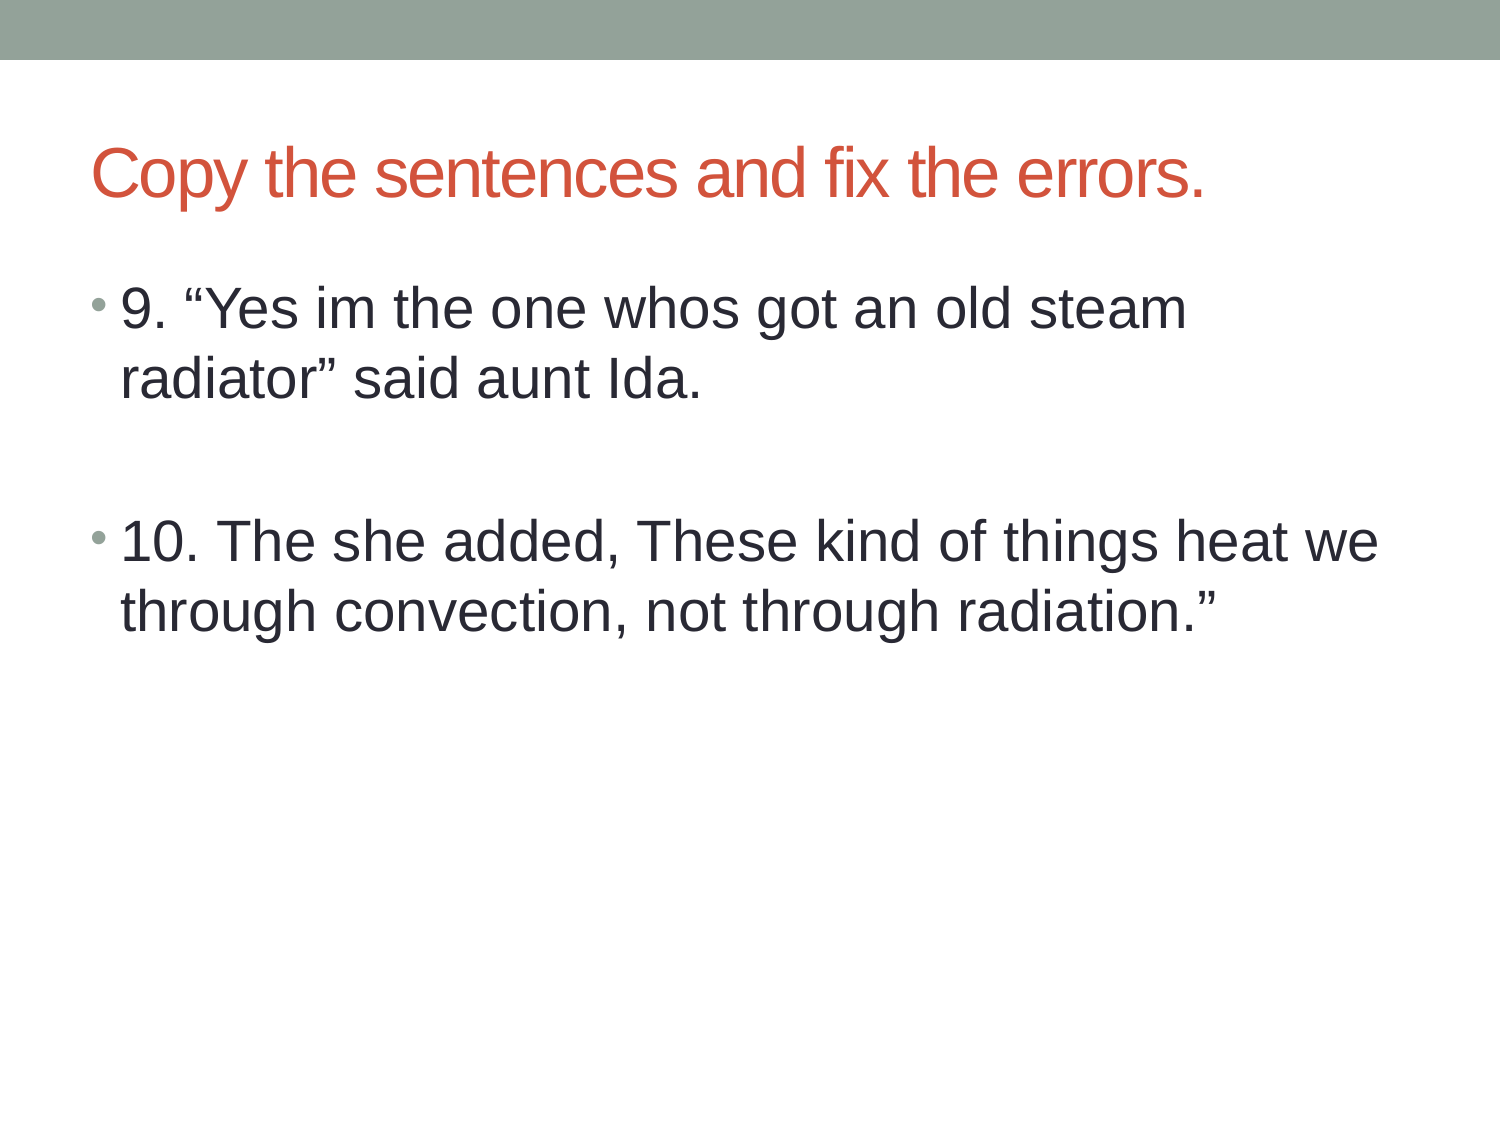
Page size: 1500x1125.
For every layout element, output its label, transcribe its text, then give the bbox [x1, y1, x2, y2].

list 9. “Yes im the one whos got an old steam radiator” said aunt Ida. 10. The she added, These kind of things heat we through convection, not through radiation.” [75, 262, 1425, 1063]
title Copy the sentences and fix the errors. [75, 87, 1425, 250]
